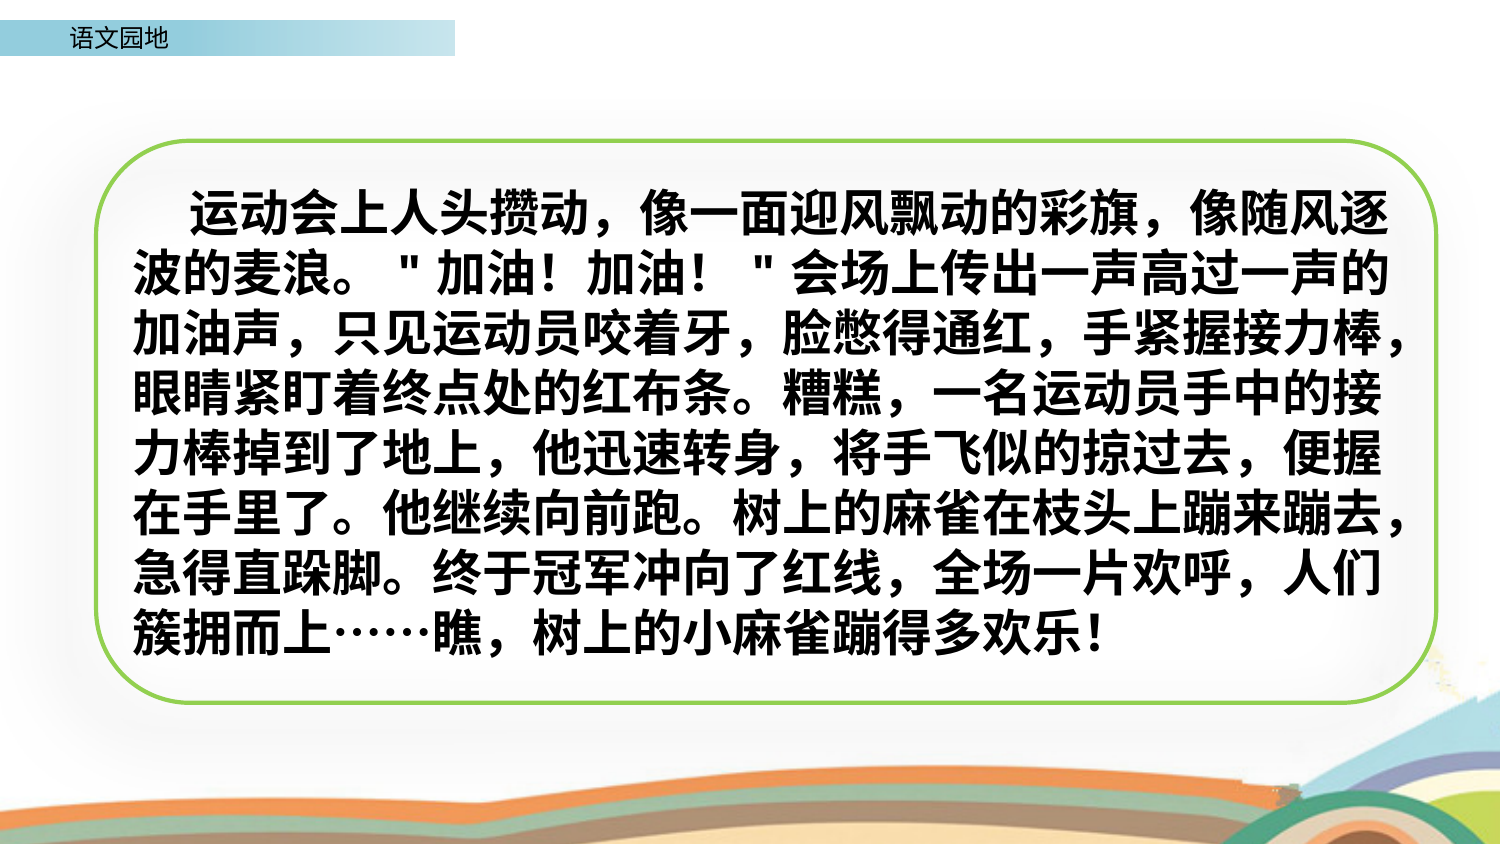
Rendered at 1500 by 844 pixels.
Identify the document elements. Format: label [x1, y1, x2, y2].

text_box [93, 138, 1439, 705]
picture [0, 572, 1500, 844]
